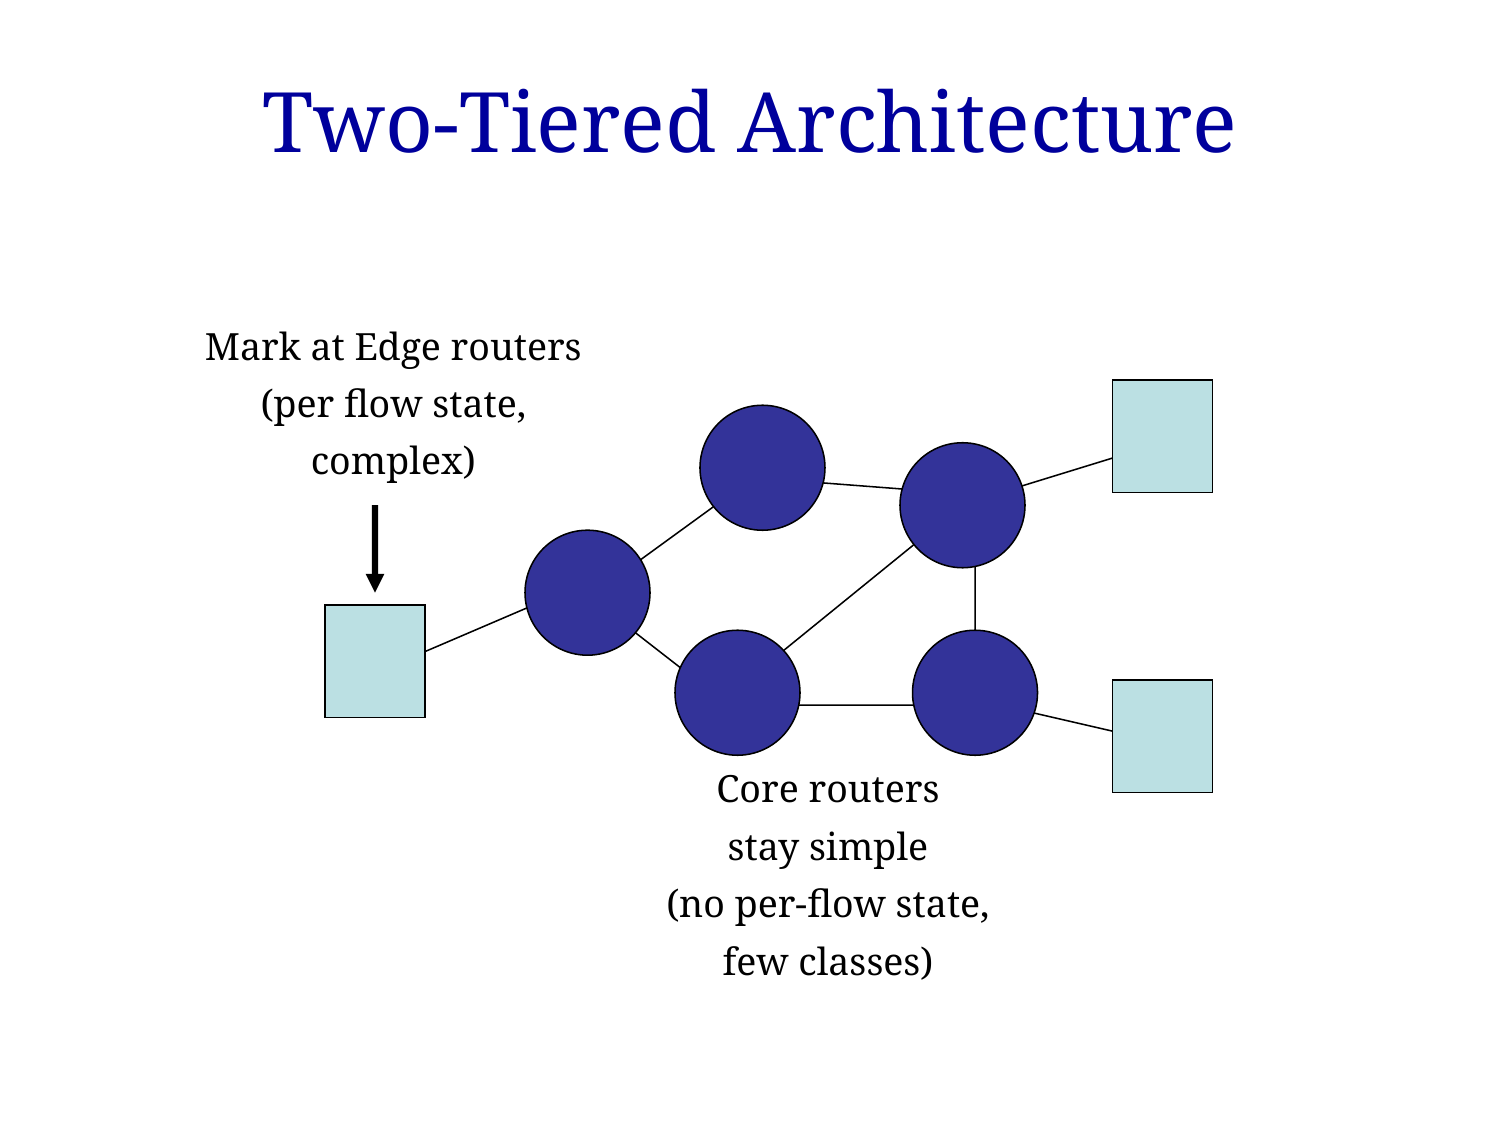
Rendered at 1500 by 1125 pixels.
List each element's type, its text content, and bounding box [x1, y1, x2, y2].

title Two-Tiered Architecture [74, 47, 1426, 191]
text_box [1112, 380, 1213, 493]
text_box [324, 605, 425, 718]
text_box Mark at Edge routers (per flow state, complex) [190, 315, 597, 490]
text_box [368, 505, 382, 593]
text_box Core routers stay simple (no per-flow state, few classes) [651, 757, 1005, 991]
text_box [699, 405, 826, 531]
text_box [675, 630, 801, 756]
text_box [525, 530, 651, 656]
text_box [900, 442, 1026, 568]
text_box [912, 630, 1038, 756]
text_box [1112, 680, 1213, 793]
